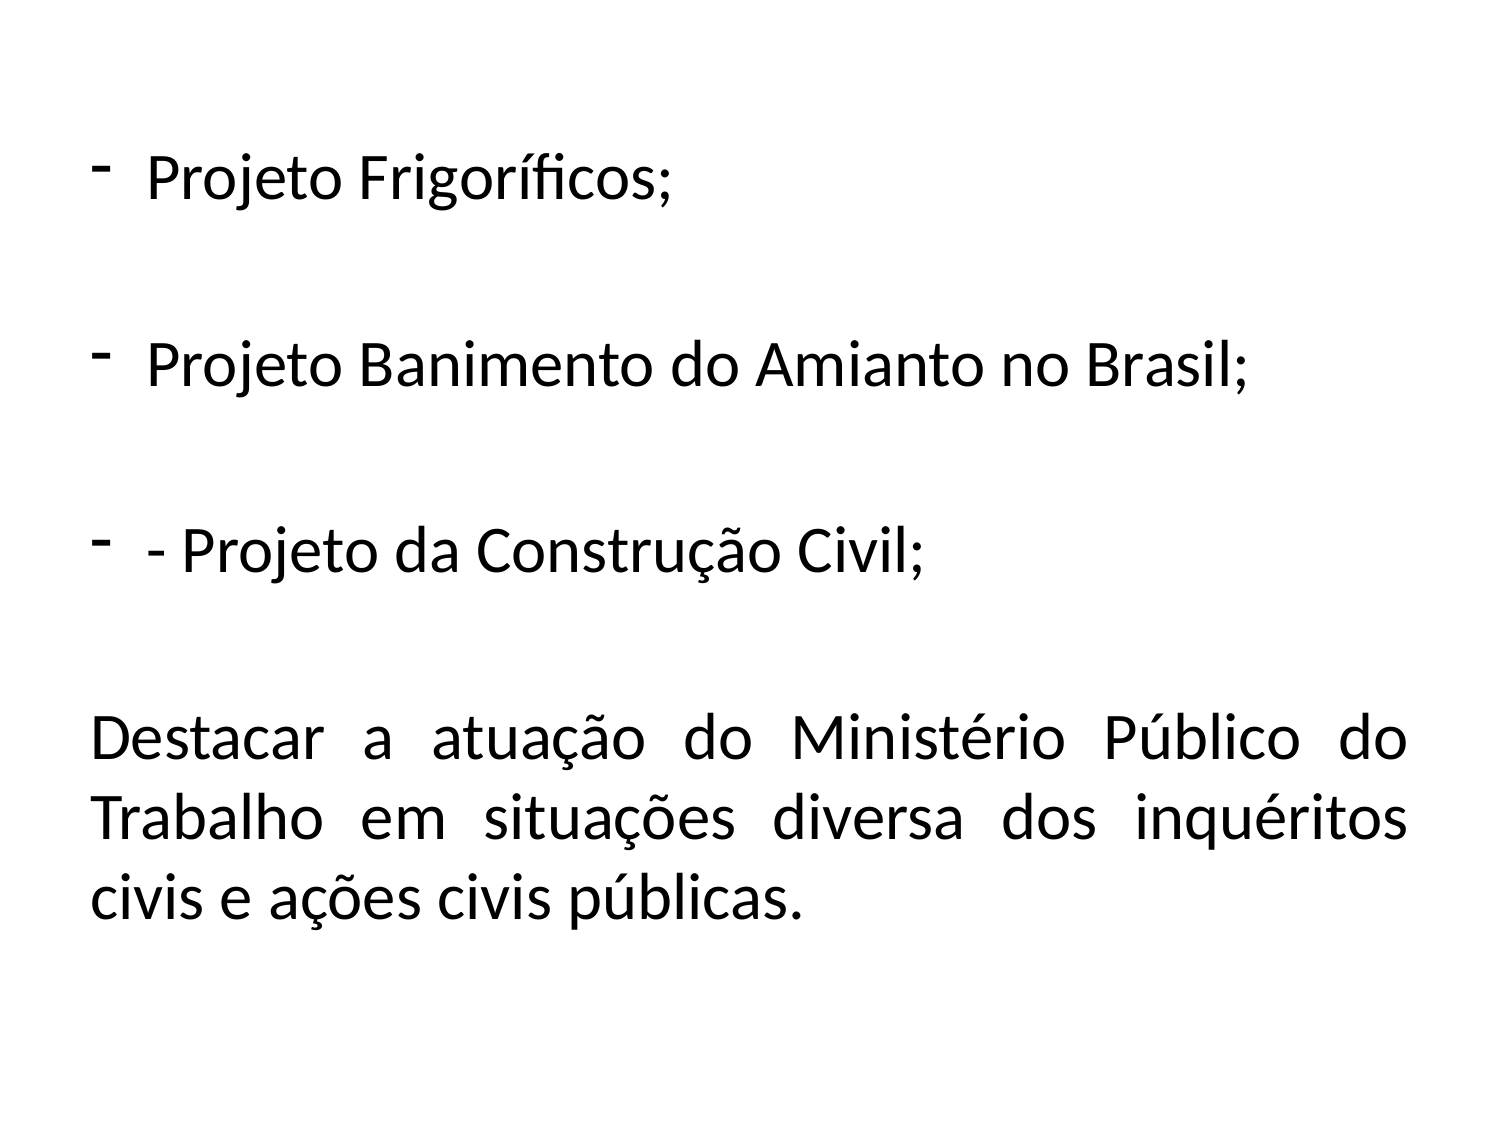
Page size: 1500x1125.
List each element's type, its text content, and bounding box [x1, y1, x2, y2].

list Projeto Frigoríficos; Projeto Banimento do Amianto no Brasil; - Projeto da Construção Civil; Destacar a atuação do Ministério Público do Trabalho em situações diversa dos inquéritos civis e ações civis públicas. [75, 125, 1425, 1005]
